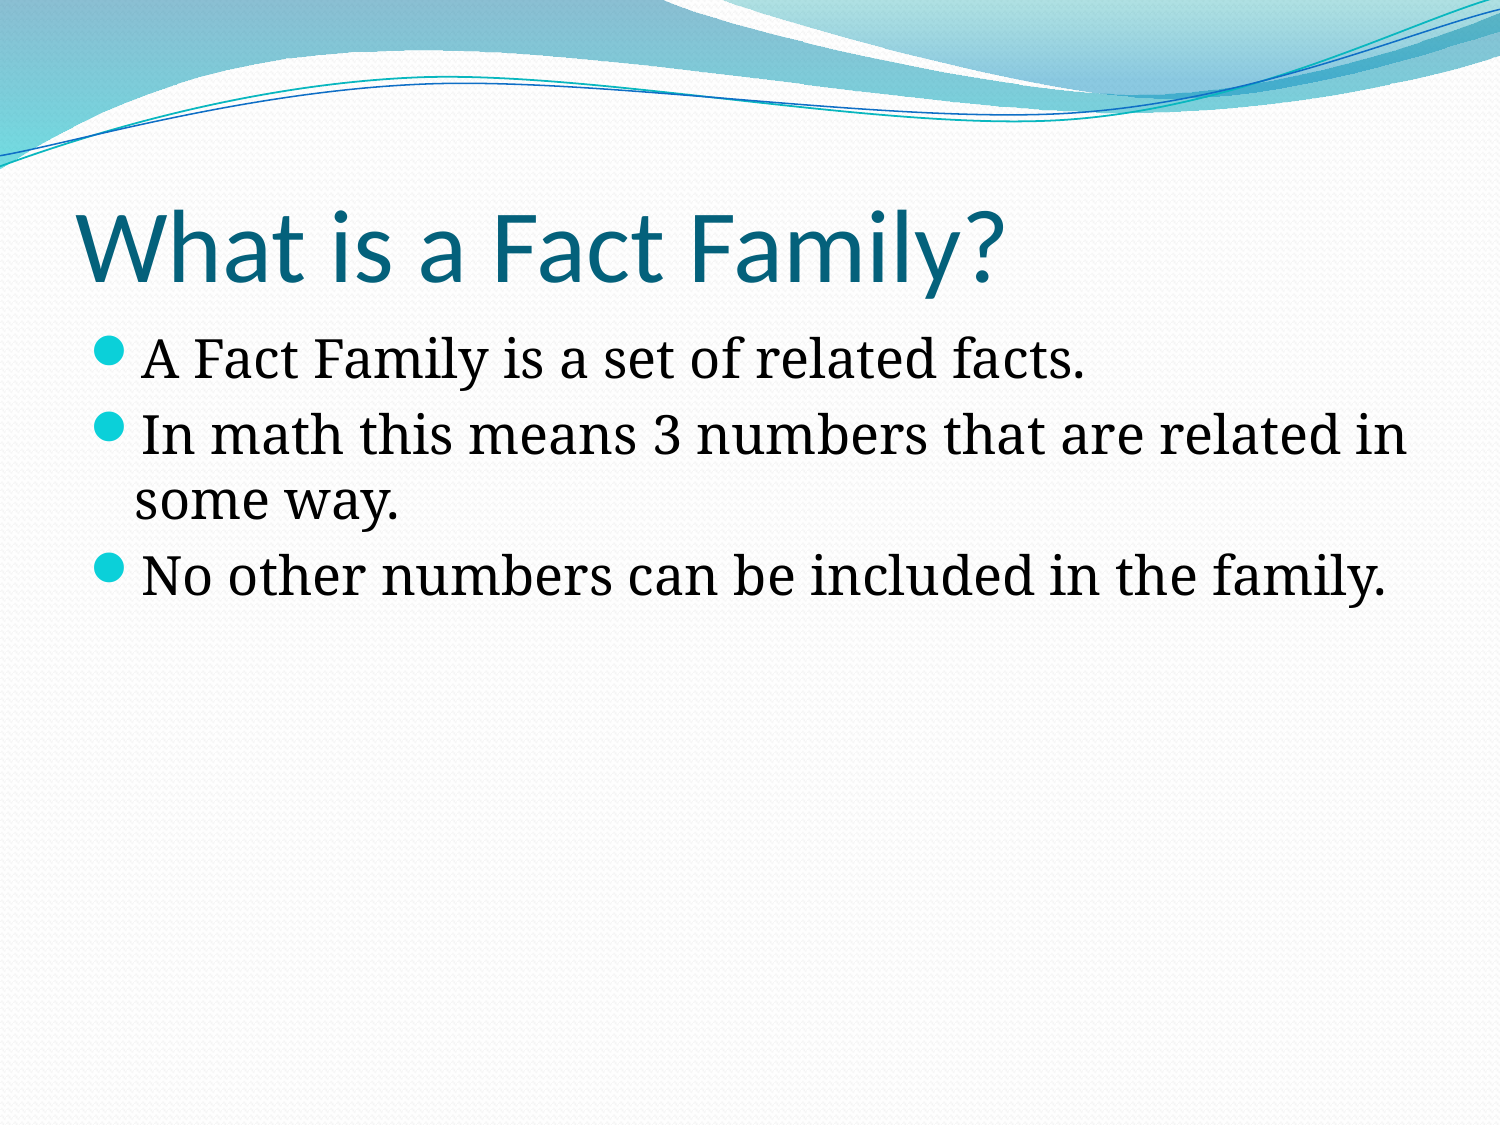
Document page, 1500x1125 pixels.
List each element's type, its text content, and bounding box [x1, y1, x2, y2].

list A Fact Family is a set of related facts. In math this means 3 numbers that are related in some way. No other numbers can be included in the family. [75, 317, 1425, 1038]
title What is a Fact Family? [75, 115, 1425, 303]
